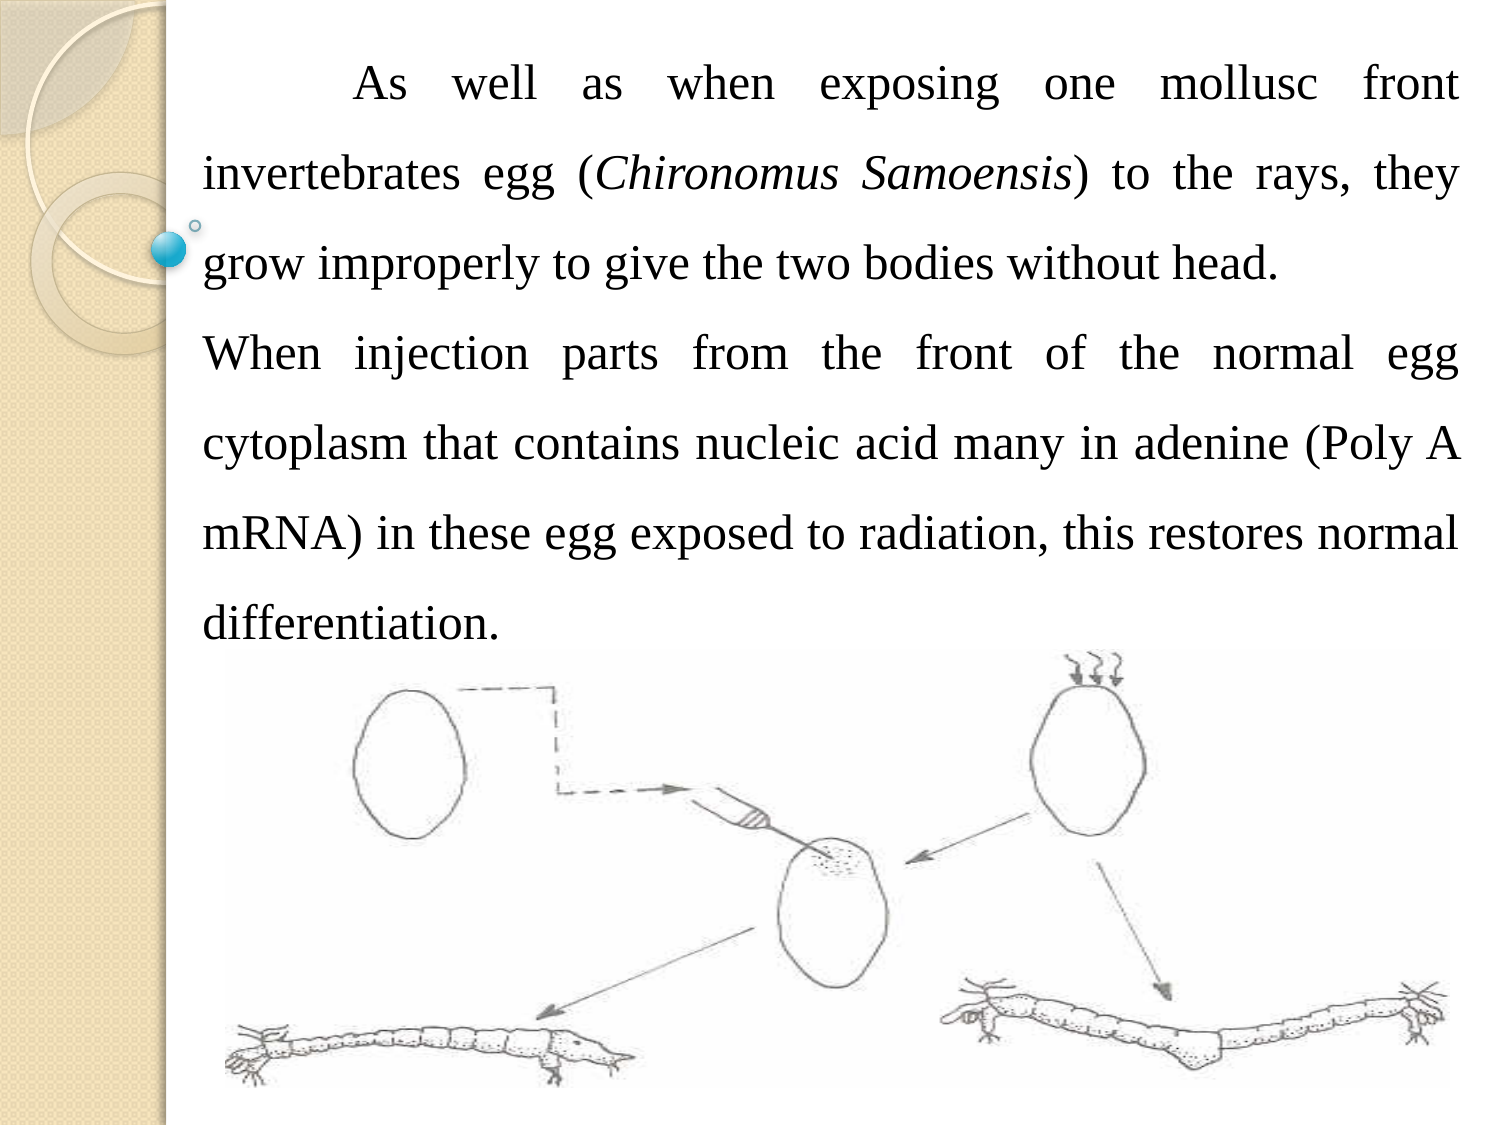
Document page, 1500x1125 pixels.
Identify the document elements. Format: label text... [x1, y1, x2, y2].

picture [224, 649, 1451, 1088]
text_box As well as when exposing one mollusc front invertebrates egg (Chironomus Samoensis) to the rays, they grow improperly to give the two bodies without head. When injection parts from the front of the normal egg cytoplasm that contains nucleic acid many in adenine (Poly A mRNA) in these egg exposed to radiation, this restores normal differentiation. [187, 12, 1475, 658]
